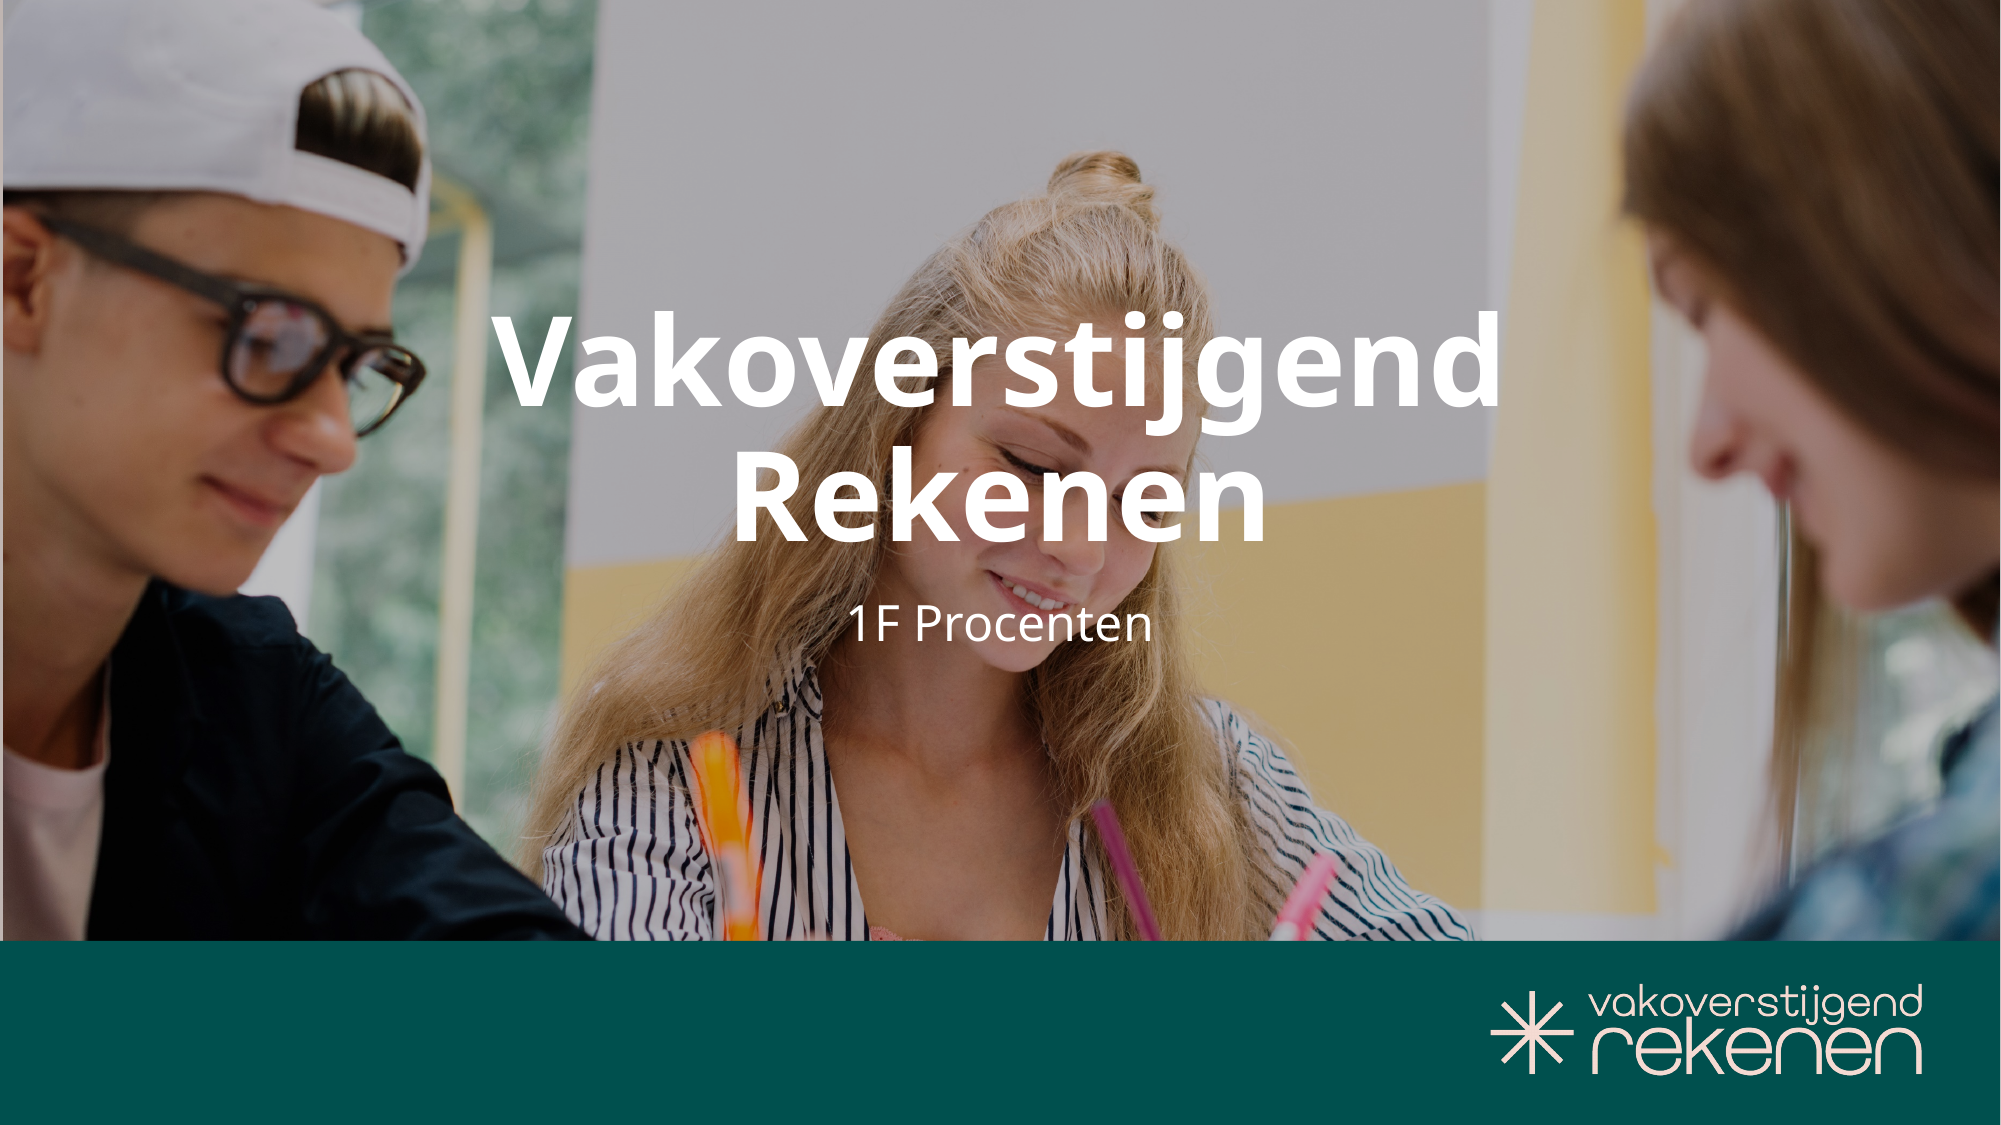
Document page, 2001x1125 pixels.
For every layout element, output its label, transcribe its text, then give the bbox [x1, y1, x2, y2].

picture [1462, 966, 1950, 1093]
picture [3, 0, 2000, 940]
title Vakoverstijgend Rekenen [249, 184, 1750, 576]
subtitle 1F Procenten [249, 590, 1750, 863]
